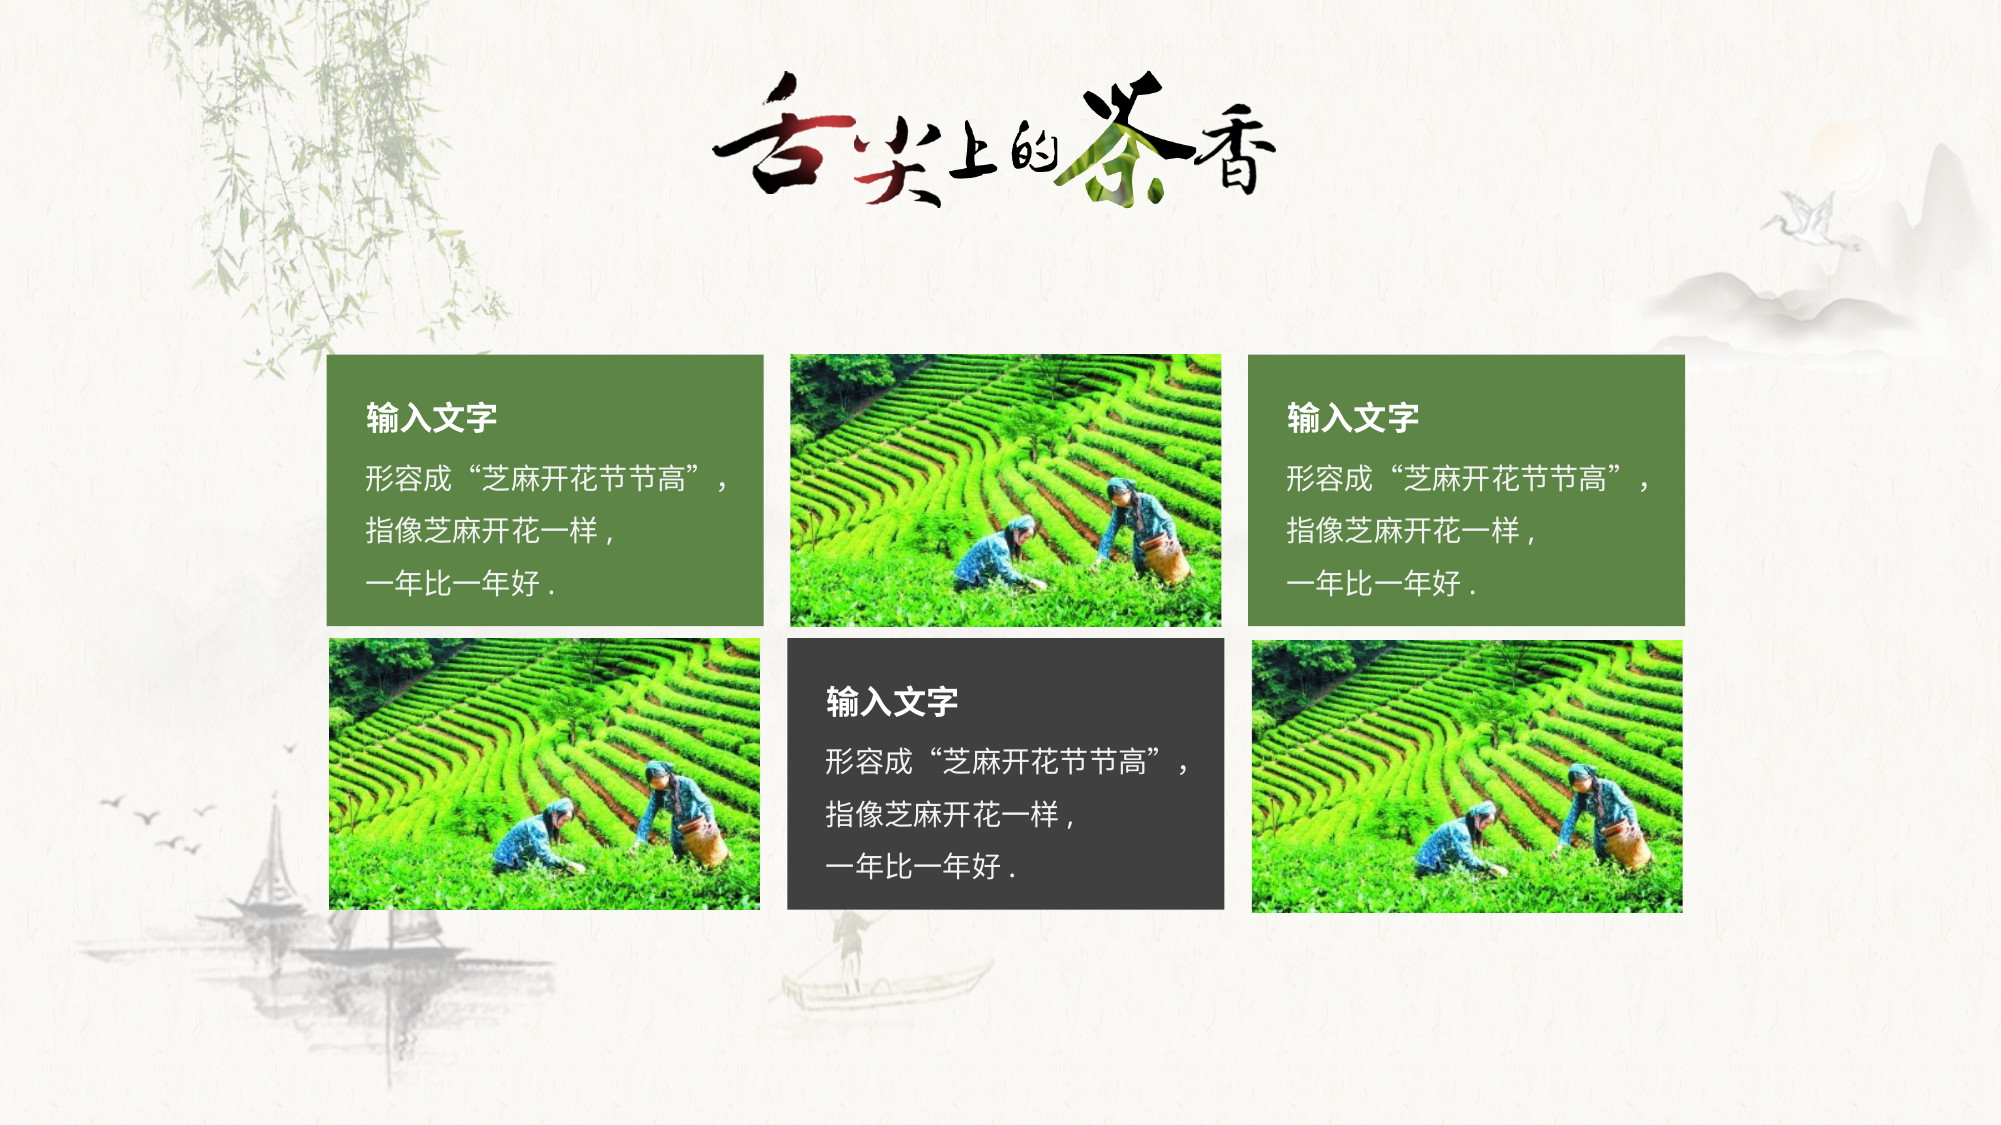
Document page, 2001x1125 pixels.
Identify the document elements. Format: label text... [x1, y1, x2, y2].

picture [697, 11, 1303, 223]
text_box 输入文字 [351, 389, 515, 435]
picture [790, 354, 1222, 627]
text_box 形容成“芝麻开花节节高”， 指像芝麻开花一样, 一年比一年好. [350, 435, 788, 608]
picture [329, 637, 760, 910]
text_box 形容成“芝麻开花节节高”， 指像芝麻开花一样, 一年比一年好. [1271, 435, 1709, 608]
text_box [786, 637, 1225, 911]
text_box 形容成“芝麻开花节节高”， 指像芝麻开花一样, 一年比一年好. [811, 718, 1249, 891]
text_box [1247, 354, 1686, 627]
text_box [326, 354, 765, 627]
text_box 输入文字 [812, 673, 975, 718]
picture [1251, 640, 1683, 913]
text_box 输入文字 [1272, 389, 1436, 435]
